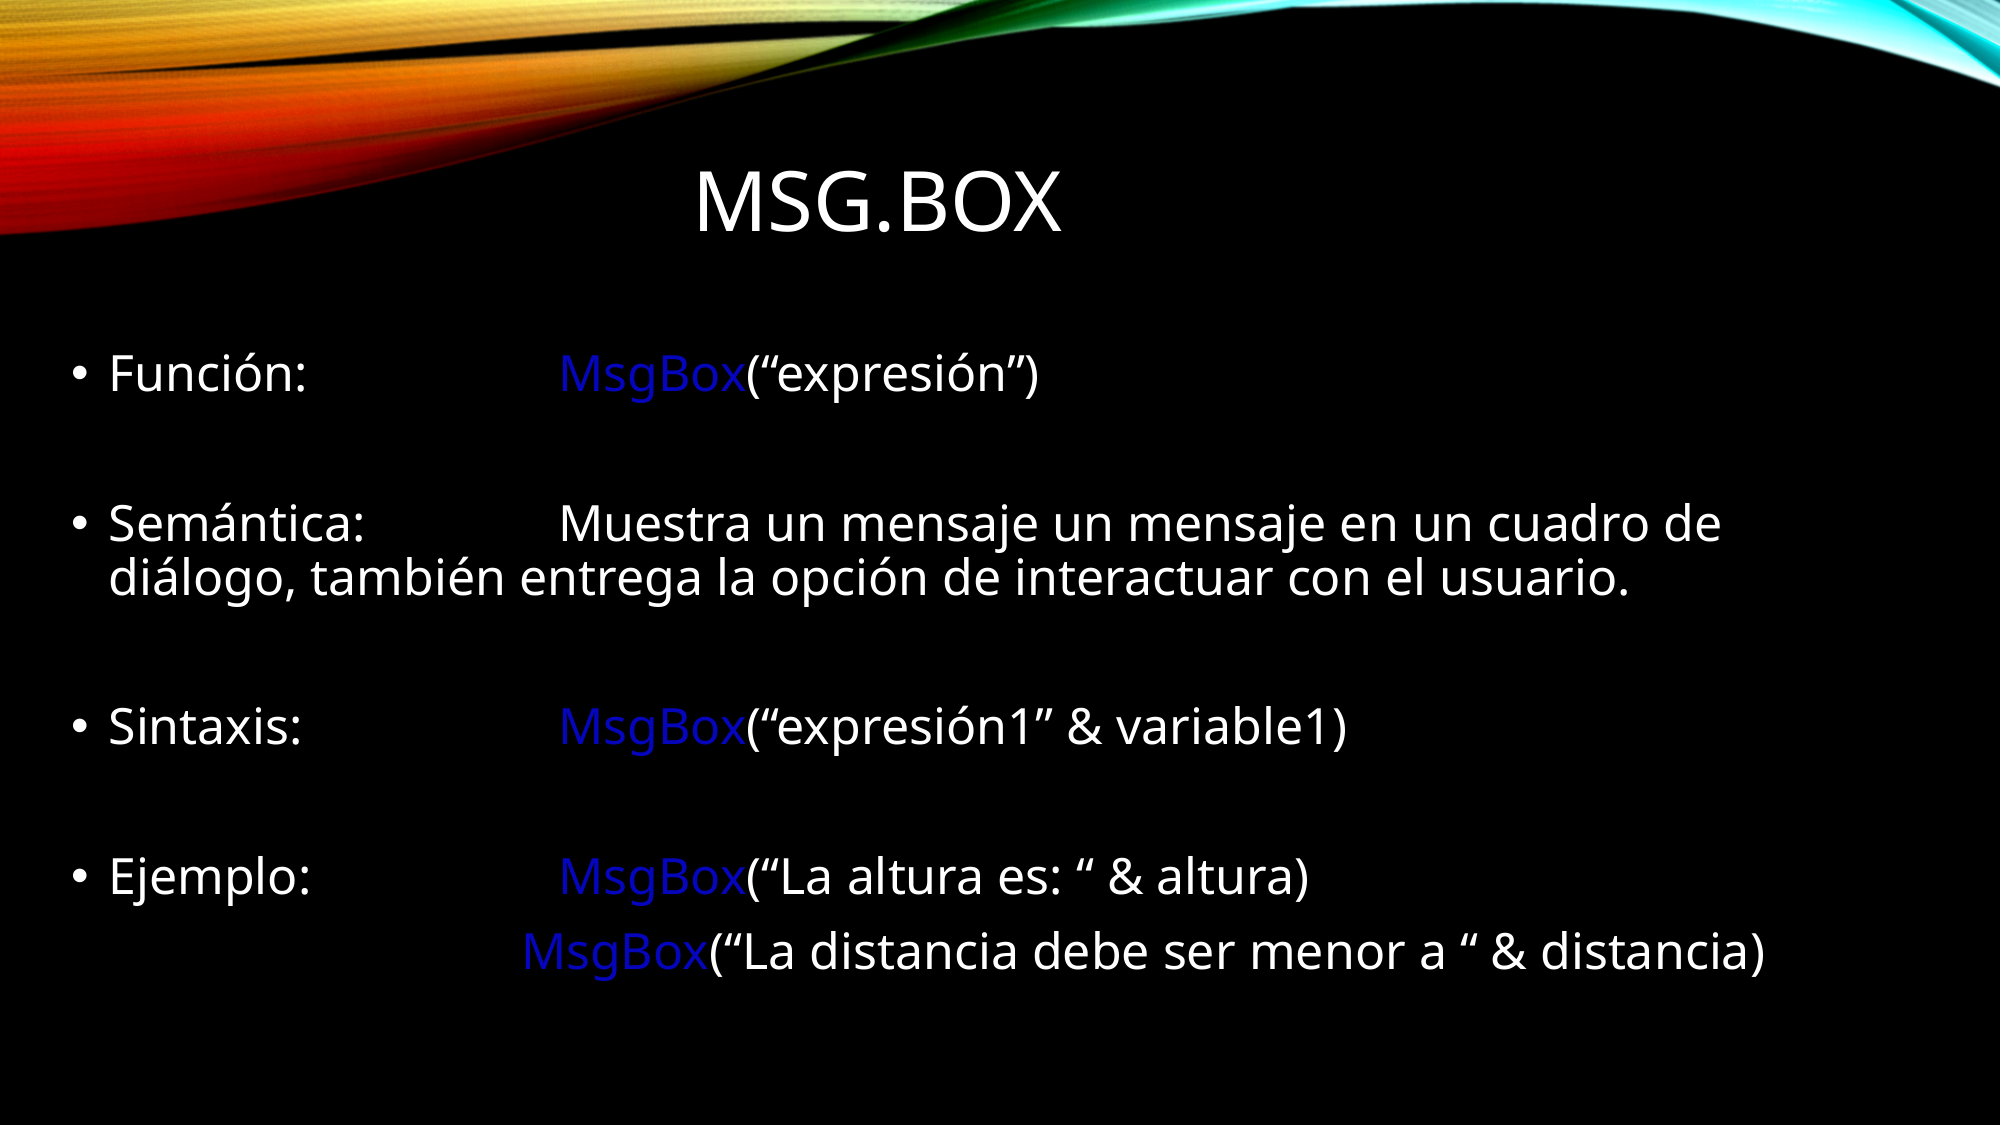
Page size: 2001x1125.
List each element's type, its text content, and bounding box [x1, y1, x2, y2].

title Msg.Box [106, 132, 1649, 276]
picture [0, 0, 2000, 237]
list Función: MsgBox(“expresión”) Semántica: Muestra un mensaje un mensaje en un cuadro de diálogo, también entrega la opción de interactuar con el usuario. Sintaxis: MsgBox(“expresión1” & variable1) Ejemplo: MsgBox(“La altura es: “ & altura) MsgBox(“La distancia debe ser menor a “ & distancia) [56, 340, 1800, 1125]
